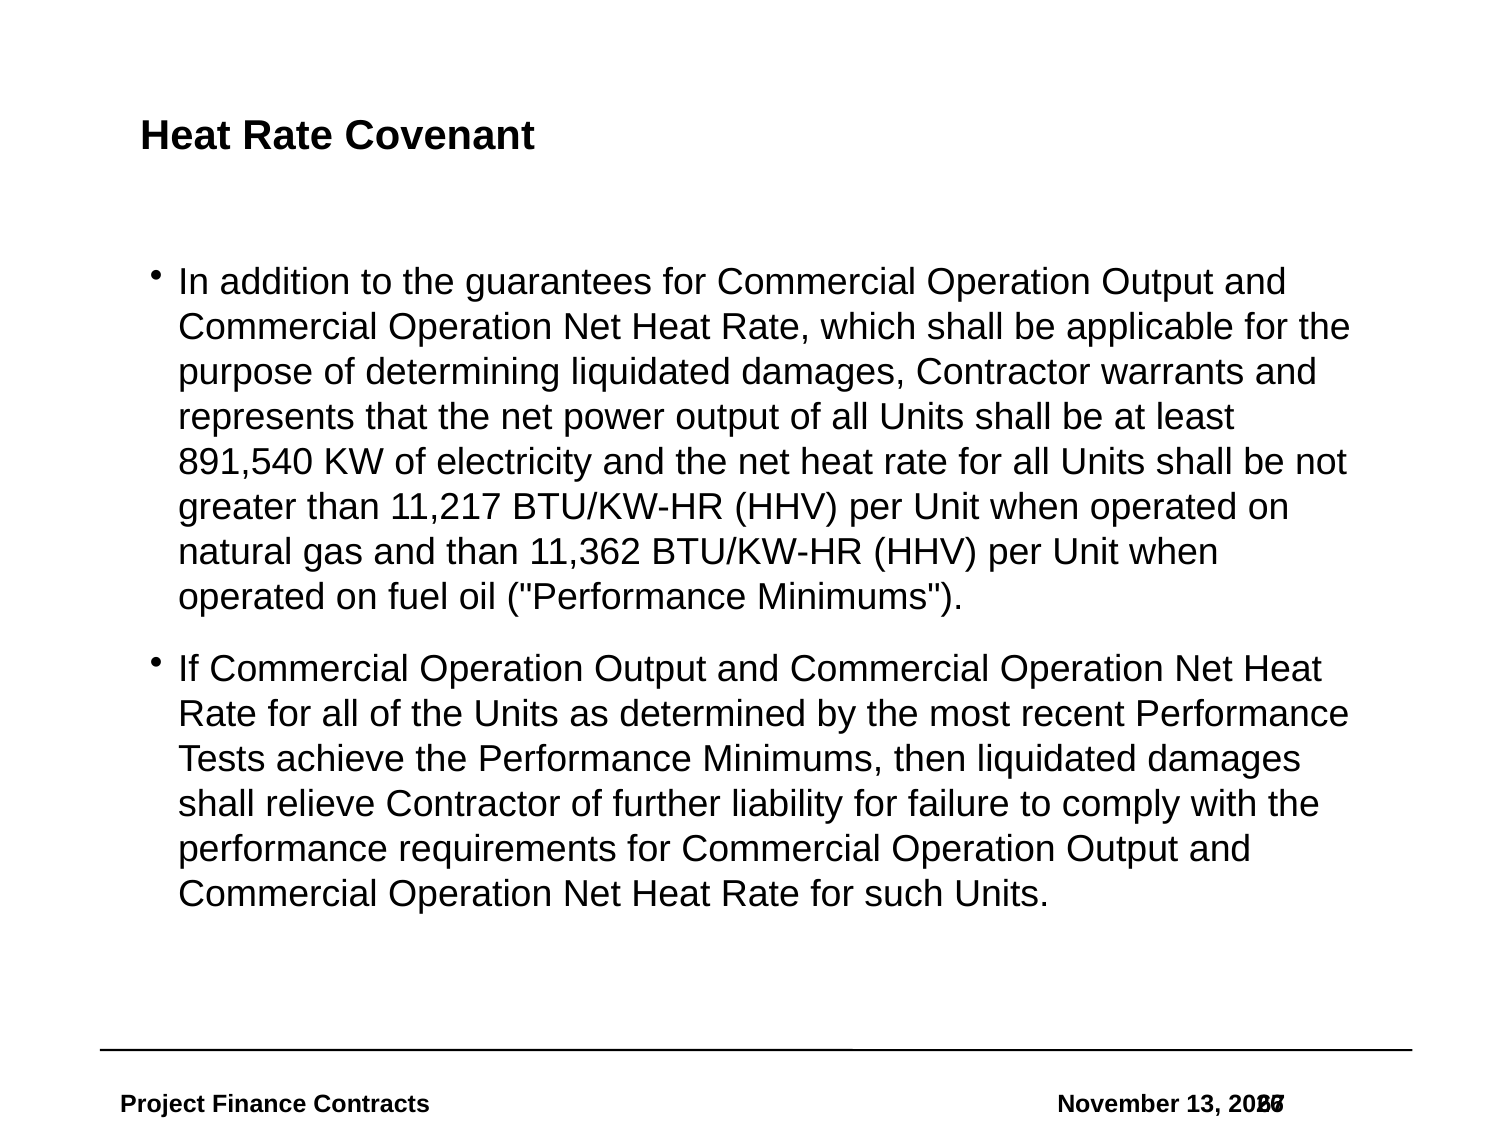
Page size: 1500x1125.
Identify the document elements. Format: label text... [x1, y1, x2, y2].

title Heat Rate Covenant [124, 99, 1288, 226]
list In addition to the guarantees for Commercial Operation Output and Commercial Operation Net Heat Rate, which shall be applicable for the purpose of determining liquidated damages, Contractor warrants and represents that the net power output of all Units shall be at least 891,540 KW of electricity and the net heat rate for all Units shall be not greater than 11,217 BTU/KW-HR (HHV) per Unit when operated on natural gas and than 11,362 BTU/KW-HR (HHV) per Unit when operated on fuel oil ("Performance Minimums"). If Commercial Operation Output and Commercial Operation Net Heat Rate for all of the Units as determined by the most recent Performance Tests achieve the Performance Minimums, then liquidated damages shall relieve Contractor of further liability for failure to comply with the performance requirements for Commercial Operation Output and Commercial Operation Net Heat Rate for such Units. [124, 249, 1376, 1001]
